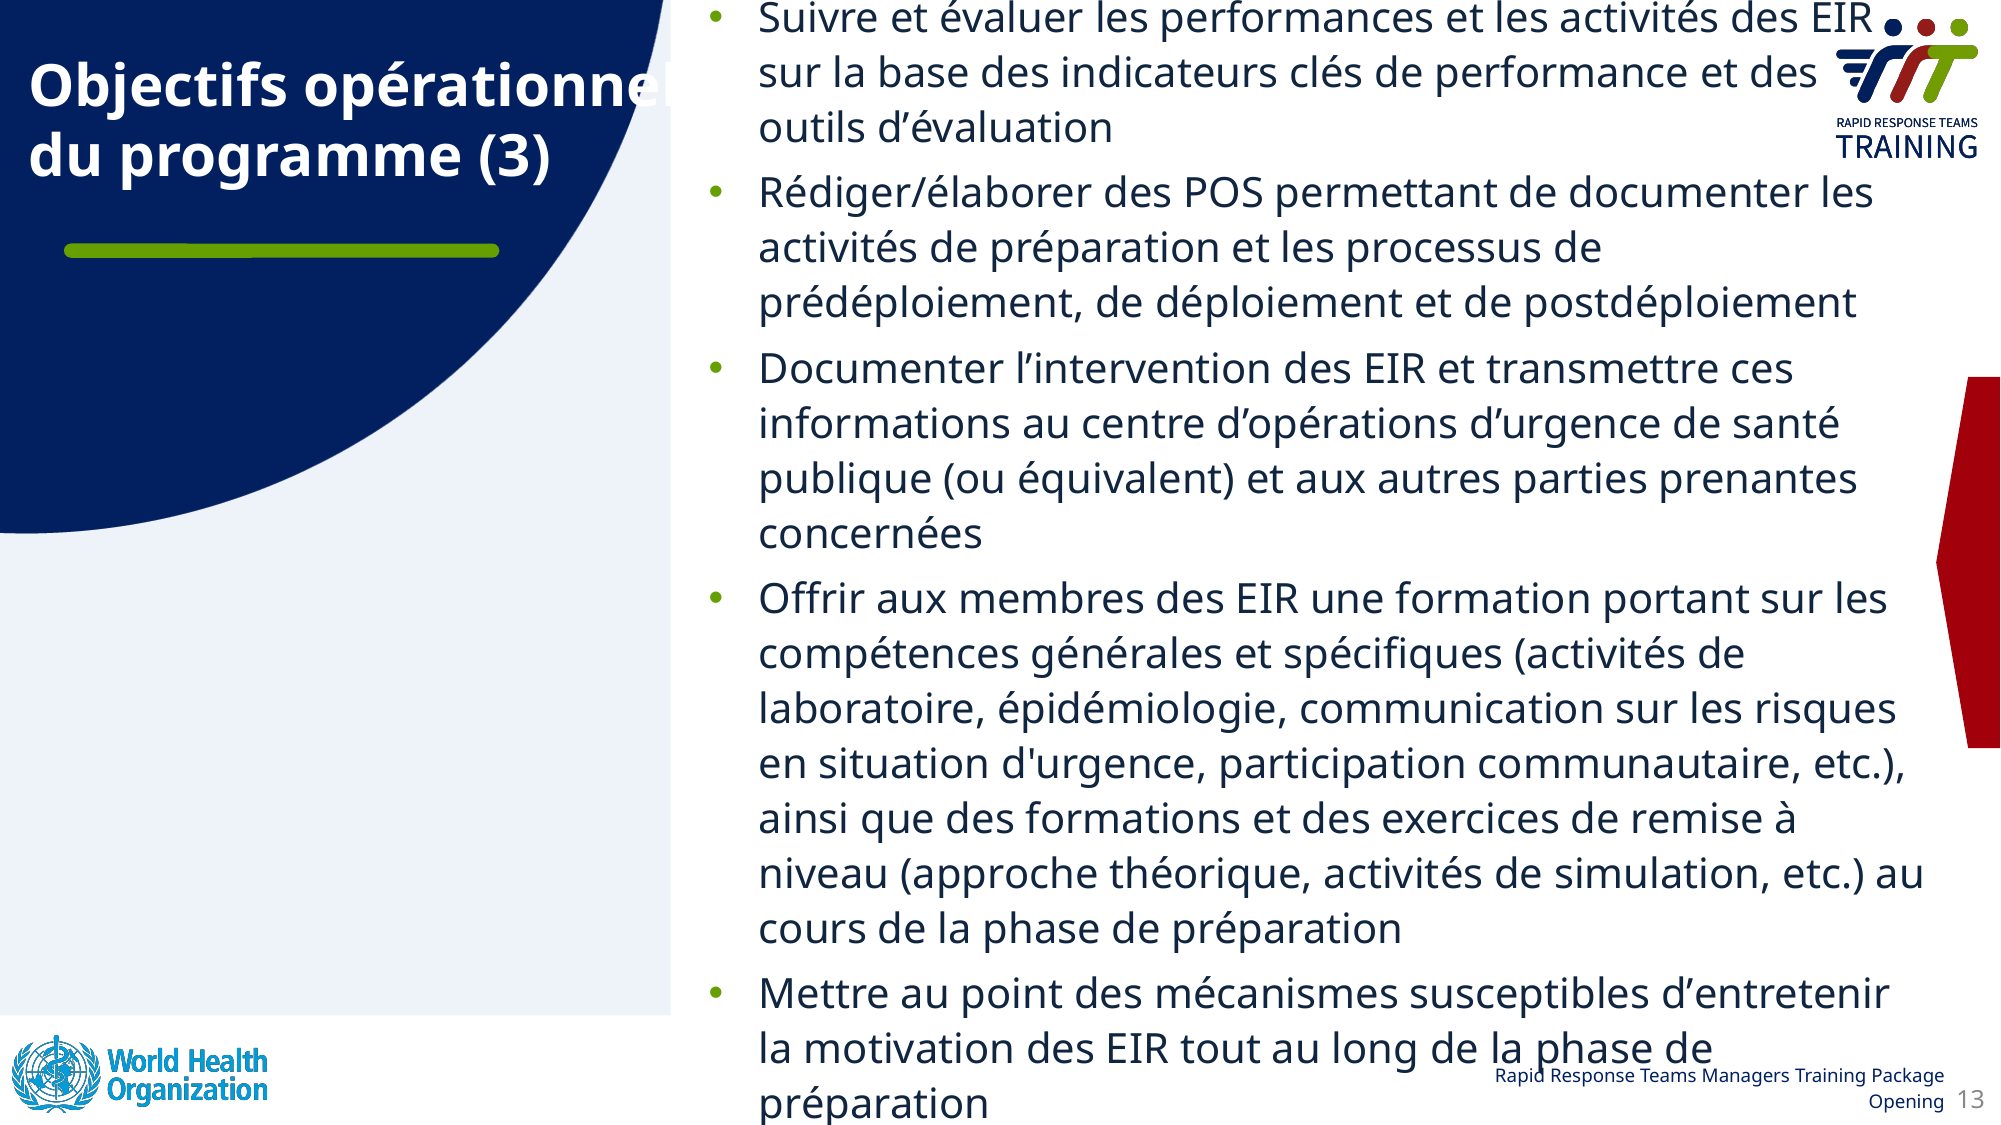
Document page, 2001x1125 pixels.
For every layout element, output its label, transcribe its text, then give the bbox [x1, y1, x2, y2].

picture [1835, 19, 1978, 167]
picture [12, 1083, 48, 1113]
text_box 13 [1557, 1076, 1993, 1121]
text_box Objectifs opérationnels du programme (3) [21, 40, 717, 196]
picture [22, 1062, 26, 1077]
picture [40, 1062, 47, 1070]
picture [71, 1053, 90, 1091]
picture [30, 1083, 37, 1091]
picture [12, 1035, 54, 1068]
picture [0, 0, 670, 538]
picture [36, 1088, 78, 1105]
picture [50, 1108, 62, 1113]
picture [46, 1056, 54, 1062]
picture [24, 1054, 36, 1087]
picture [59, 1035, 267, 1113]
picture [34, 1054, 43, 1078]
list Suivre et évaluer les performances et les activités des EIR sur la base des indicateurs clés de performance et des outils dʼévaluation Rédiger/élaborer des POS permettant de documenter les activités de préparation et les processus de prédéploiement, de déploiement et de postdéploiement Documenter lʼintervention des EIR et transmettre ces informations au centre d’opérations d’urgence de santé publique (ou équivalent) et aux autres parties prenantes concernées Offrir aux membres des EIR une formation portant sur les compétences générales et spécifiques (activités de laboratoire, épidémiologie, communication sur les risques en situation d'urgence, participation communautaire, etc.), ainsi que des formations et des exercices de remise à niveau (approche théorique, activités de simulation, etc.) au cours de la phase de préparation Mettre au point des mécanismes susceptibles dʼentretenir la motivation des EIR tout au long de la phase de préparation [700, 84, 1937, 1031]
